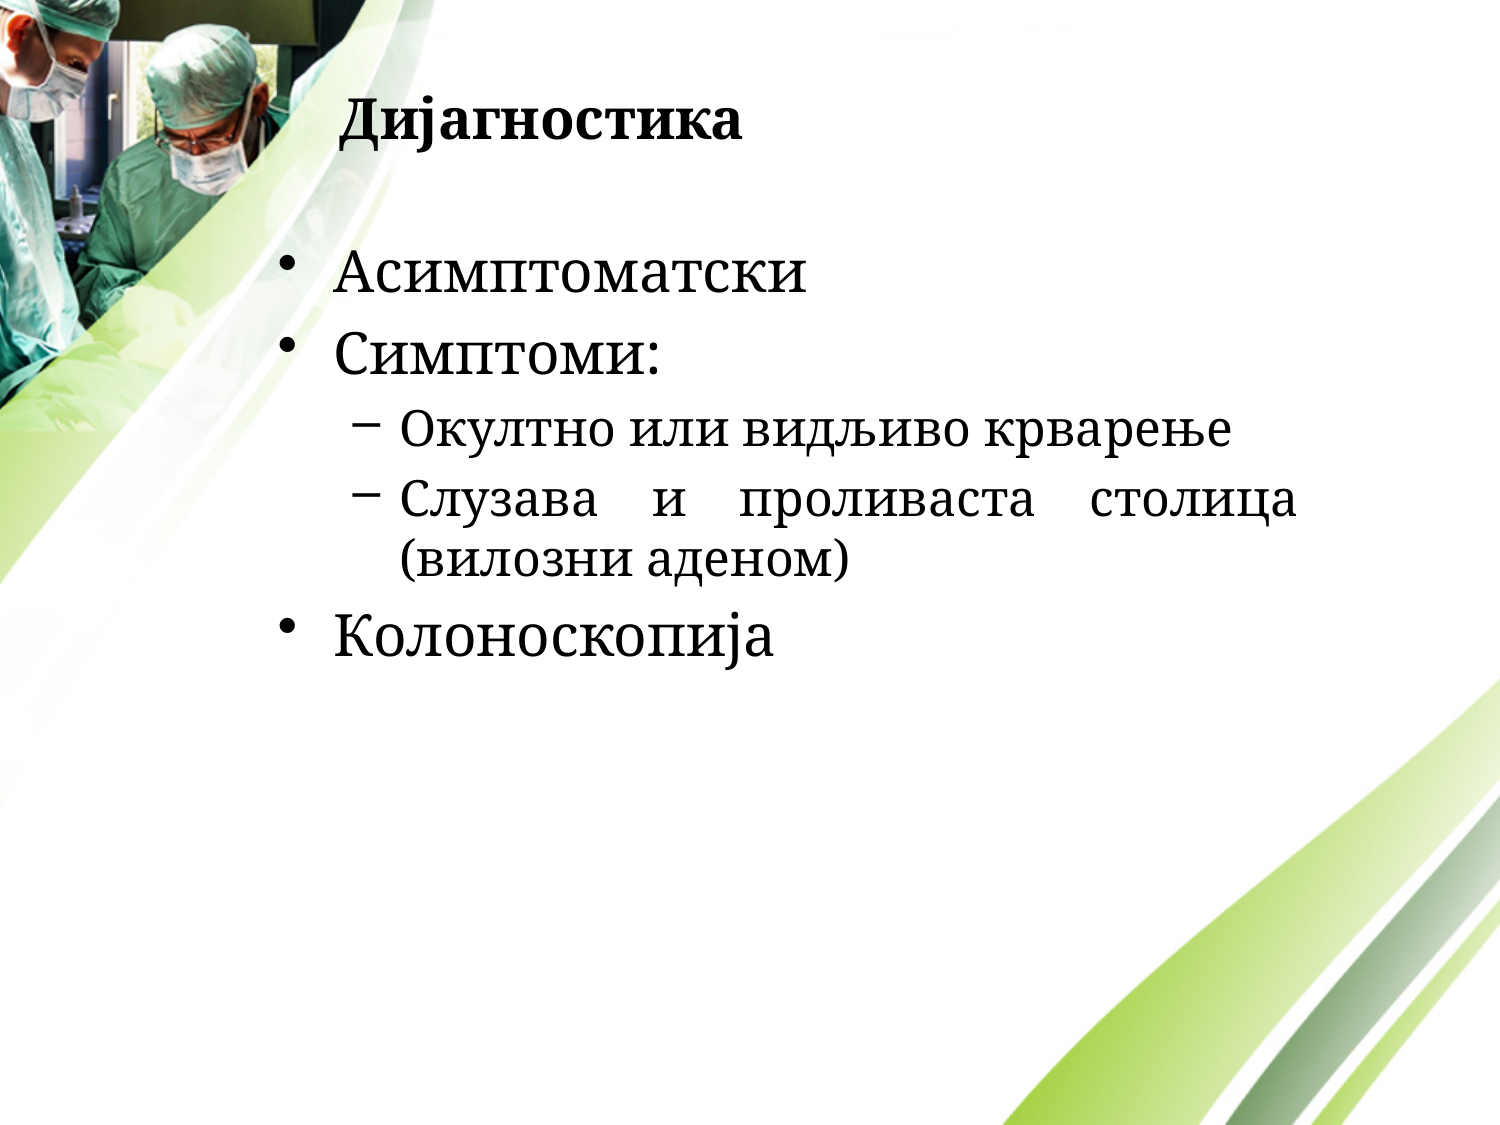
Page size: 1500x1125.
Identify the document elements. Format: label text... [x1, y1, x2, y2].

title Дијагностика [324, 74, 1472, 159]
picture [0, 0, 1500, 1125]
list Асимптоматски Симптоми: Окултно или видљиво крварење Слузава и проливаста столица (вилозни аденом) Колоноскопија [262, 226, 1315, 1125]
